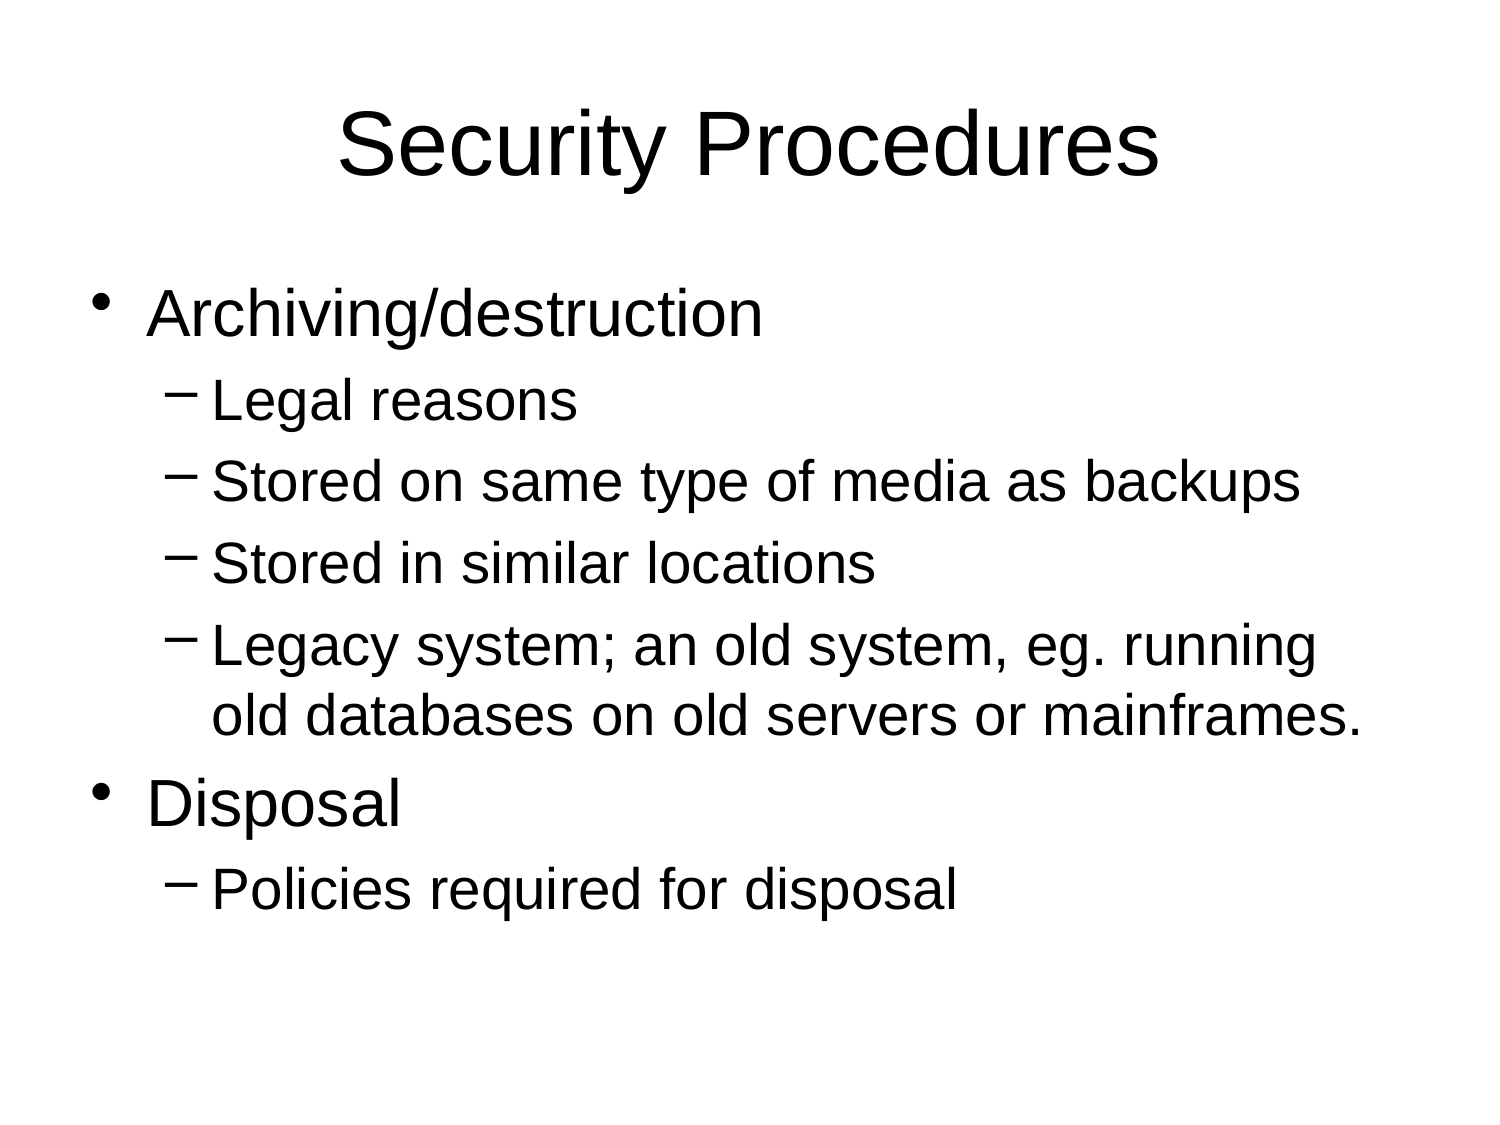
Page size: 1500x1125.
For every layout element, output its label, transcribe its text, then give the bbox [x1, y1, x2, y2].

list Archiving/destruction Legal reasons Stored on same type of media as backups Stored in similar locations Legacy system; an old system, eg. running old databases on old servers or mainframes. Disposal Policies required for disposal [74, 262, 1426, 1006]
title Security Procedures [74, 44, 1426, 233]
